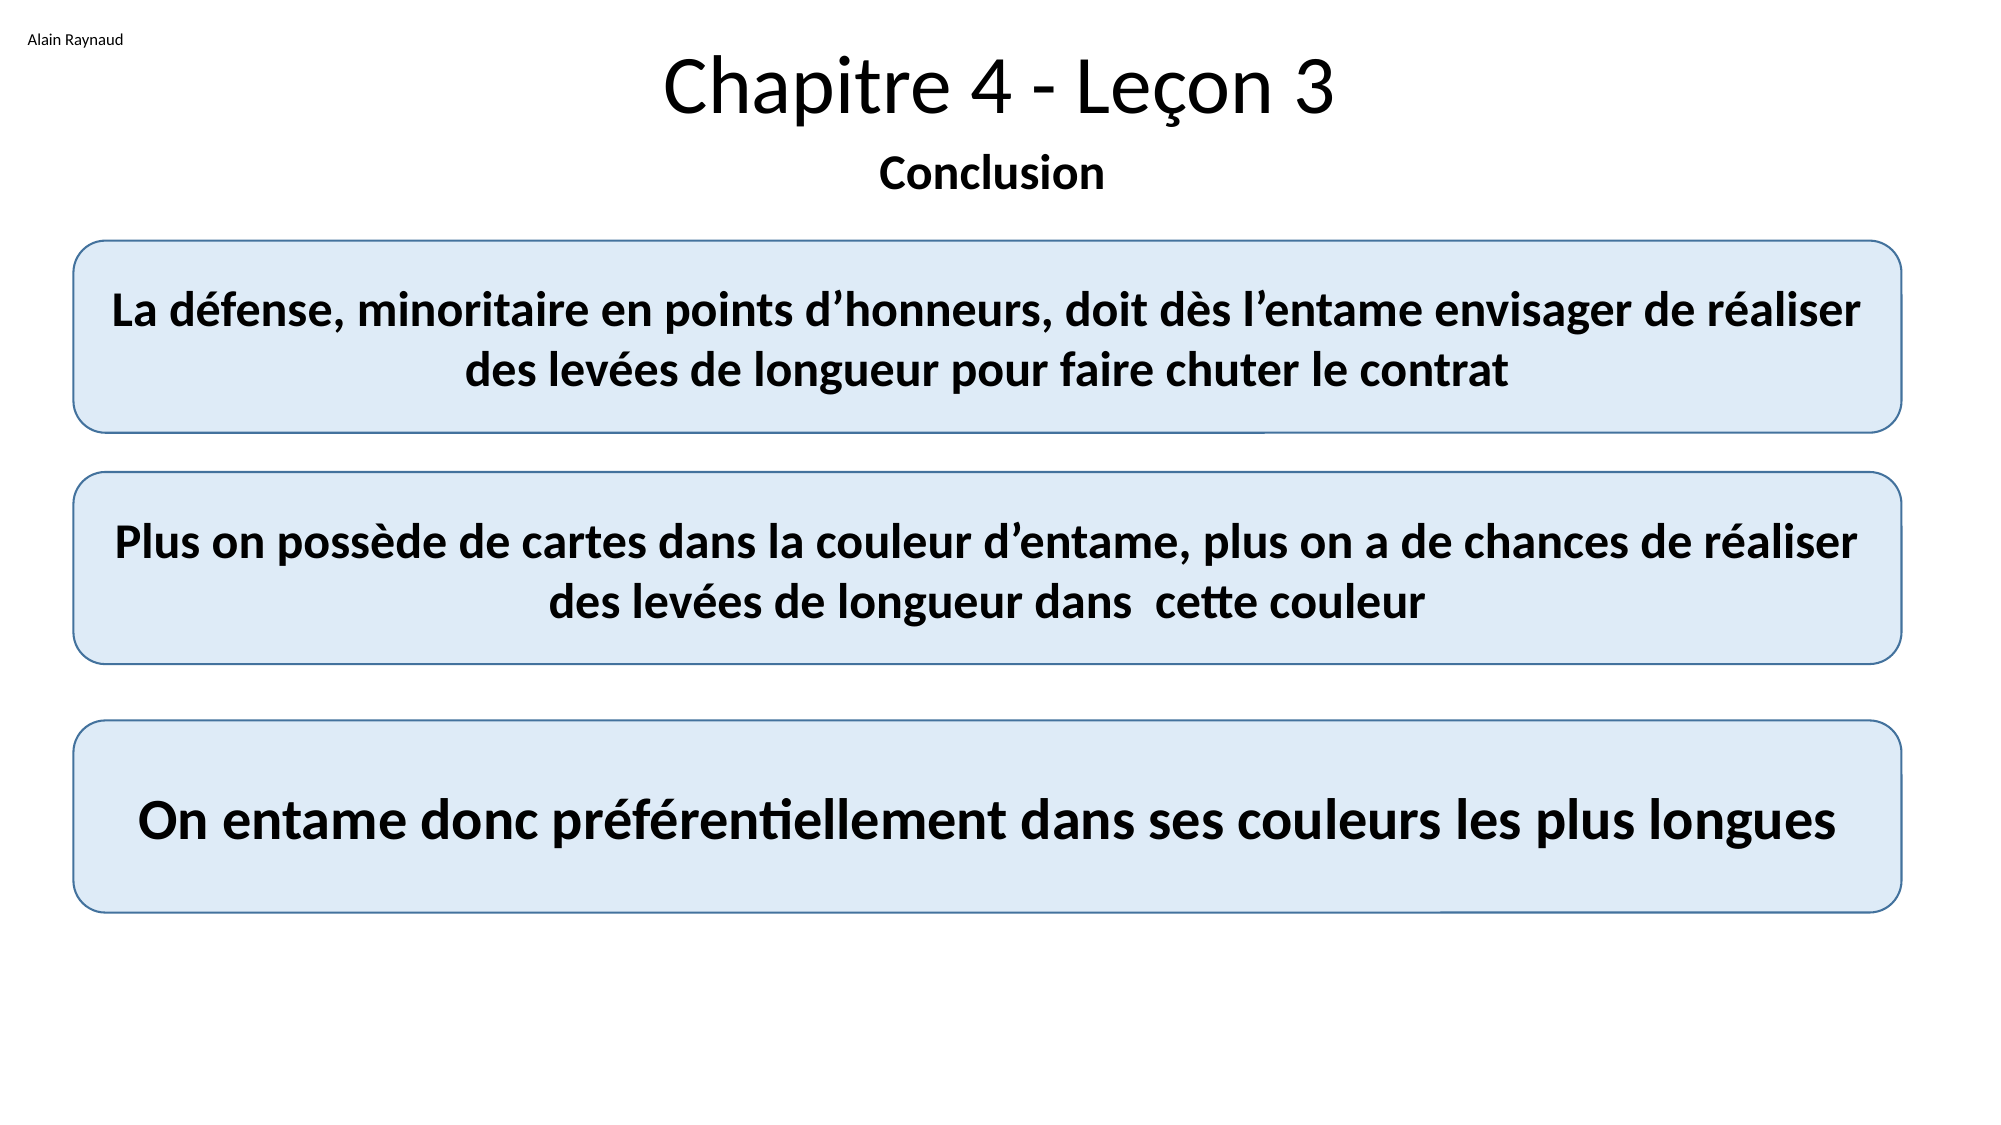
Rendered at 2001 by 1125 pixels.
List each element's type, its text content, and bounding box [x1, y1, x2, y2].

title Chapitre 4 - Leçon 3 [249, 38, 1750, 139]
subtitle Conclusion [37, 139, 1948, 1088]
text_box Alain Raynaud [12, 21, 147, 57]
text_box La défense, minoritaire en points d’honneurs, doit dès l’entame envisager de réaliser des levées de longueur pour faire chuter le contrat [72, 239, 1903, 434]
text_box Plus on possède de cartes dans la couleur d’entame, plus on a de chances de réaliser des levées de longueur dans cette couleur [72, 470, 1903, 666]
text_box On entame donc préférentiellement dans ses couleurs les plus longues [72, 719, 1903, 914]
